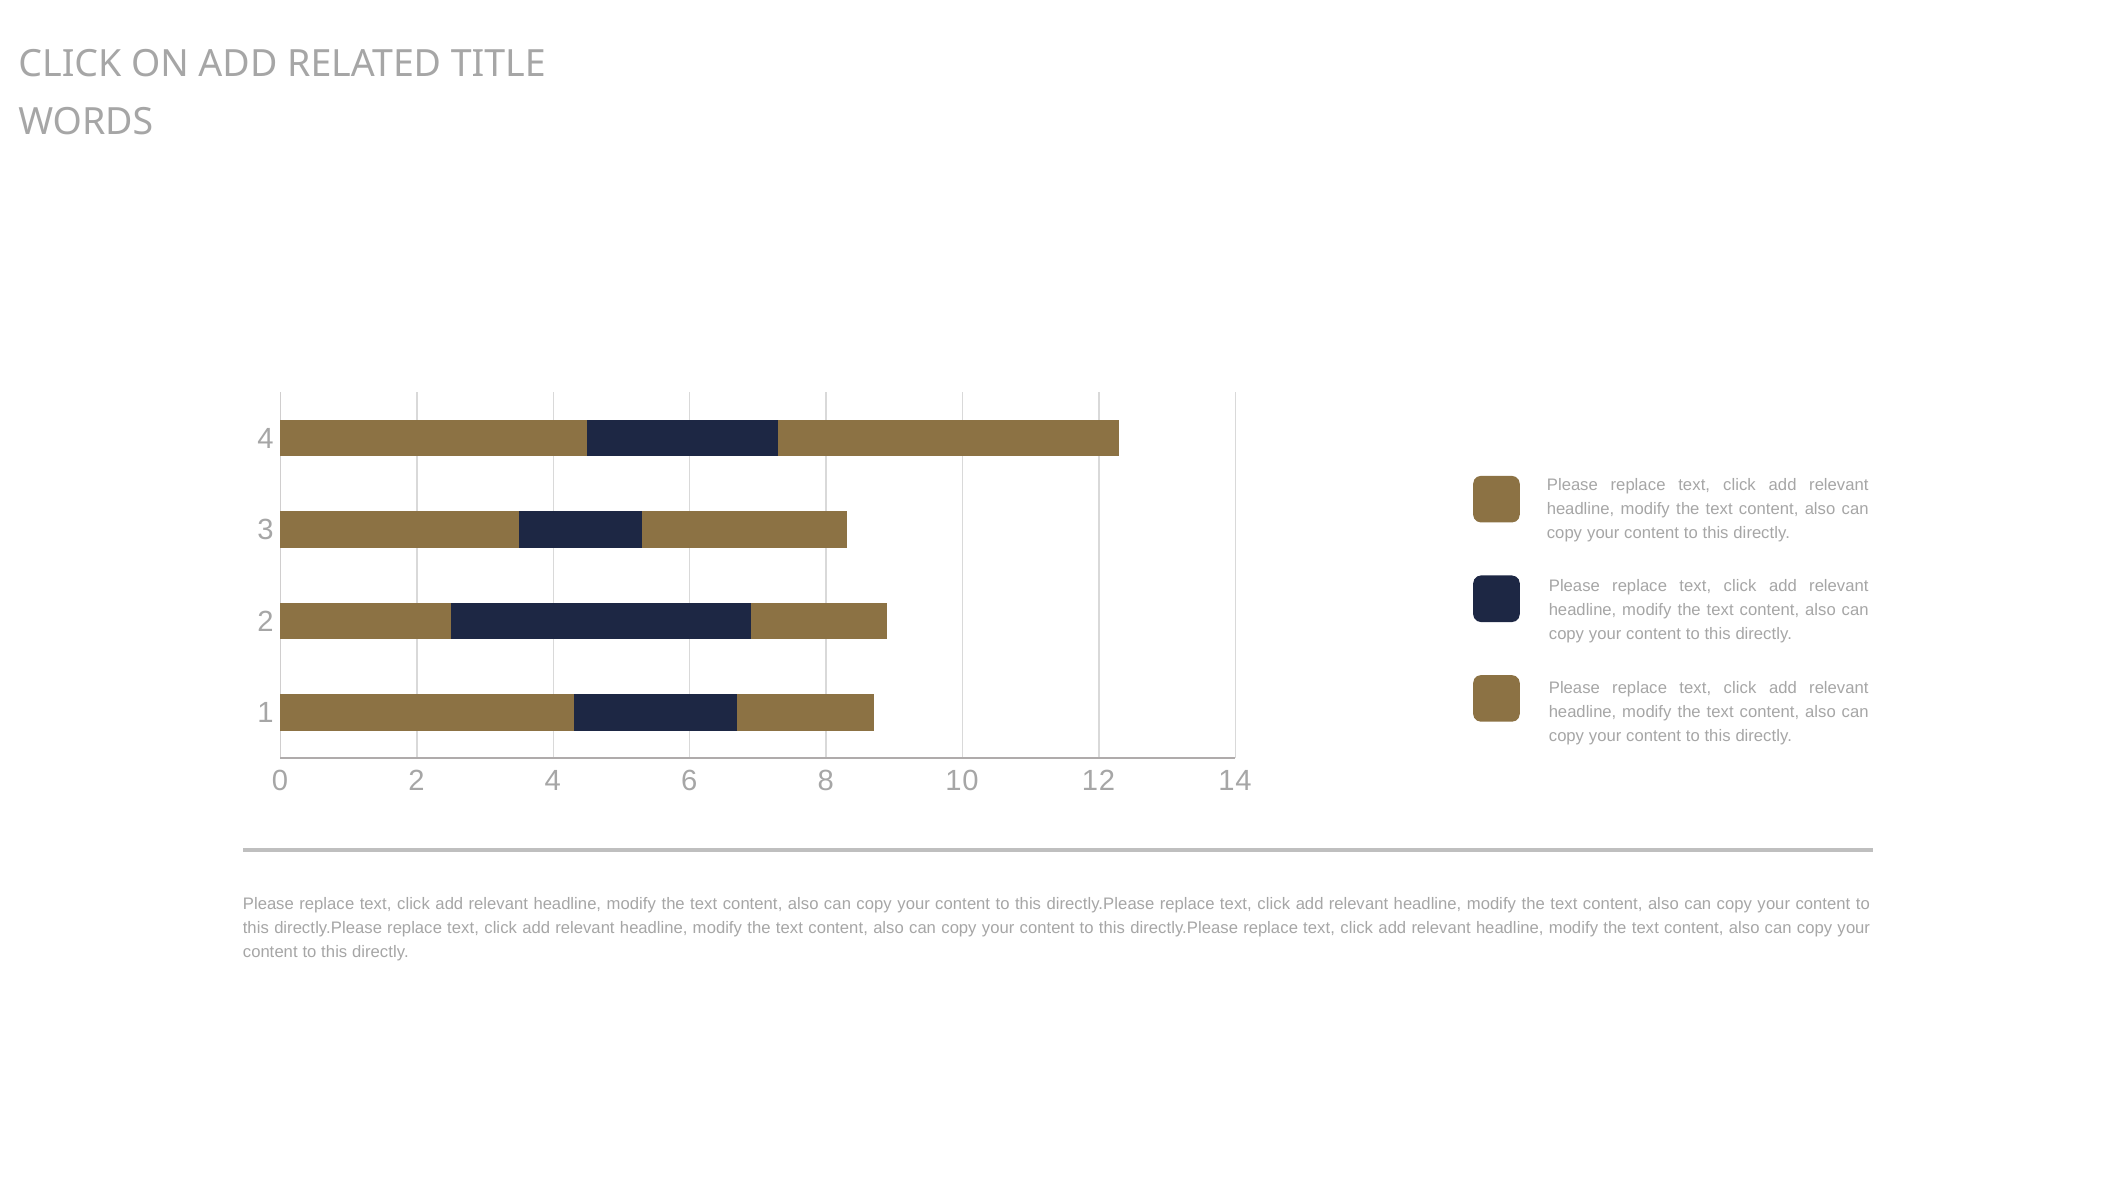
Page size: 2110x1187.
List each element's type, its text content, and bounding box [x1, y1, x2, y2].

text_box Please replace text, click add relevant headline, modify the text content, also can copy your content to this directly.Please replace text, click add relevant headline, modify the text content, also can copy your content to this directly.Please replace text, click add relevant headline, modify the text content, also can copy your content to this directly.Please replace text, click add relevant headline, modify the text content, also can copy your content to this directly. [243, 888, 1873, 961]
text_box [1472, 674, 1521, 723]
text_box Please replace text, click add relevant headline, modify the text content, also can copy your content to this directly. [1546, 469, 1870, 542]
text_box Please replace text, click add relevant headline, modify the text content, also can copy your content to this directly. [1548, 672, 1869, 745]
text_box Please replace text, click add relevant headline, modify the text content, also can copy your content to this directly. [1548, 571, 1869, 644]
text_box CLICK ON ADD RELATED TITLE WORDS [3, 18, 595, 150]
text_box [1472, 474, 1521, 524]
chart [236, 384, 1274, 806]
text_box [1472, 574, 1521, 624]
